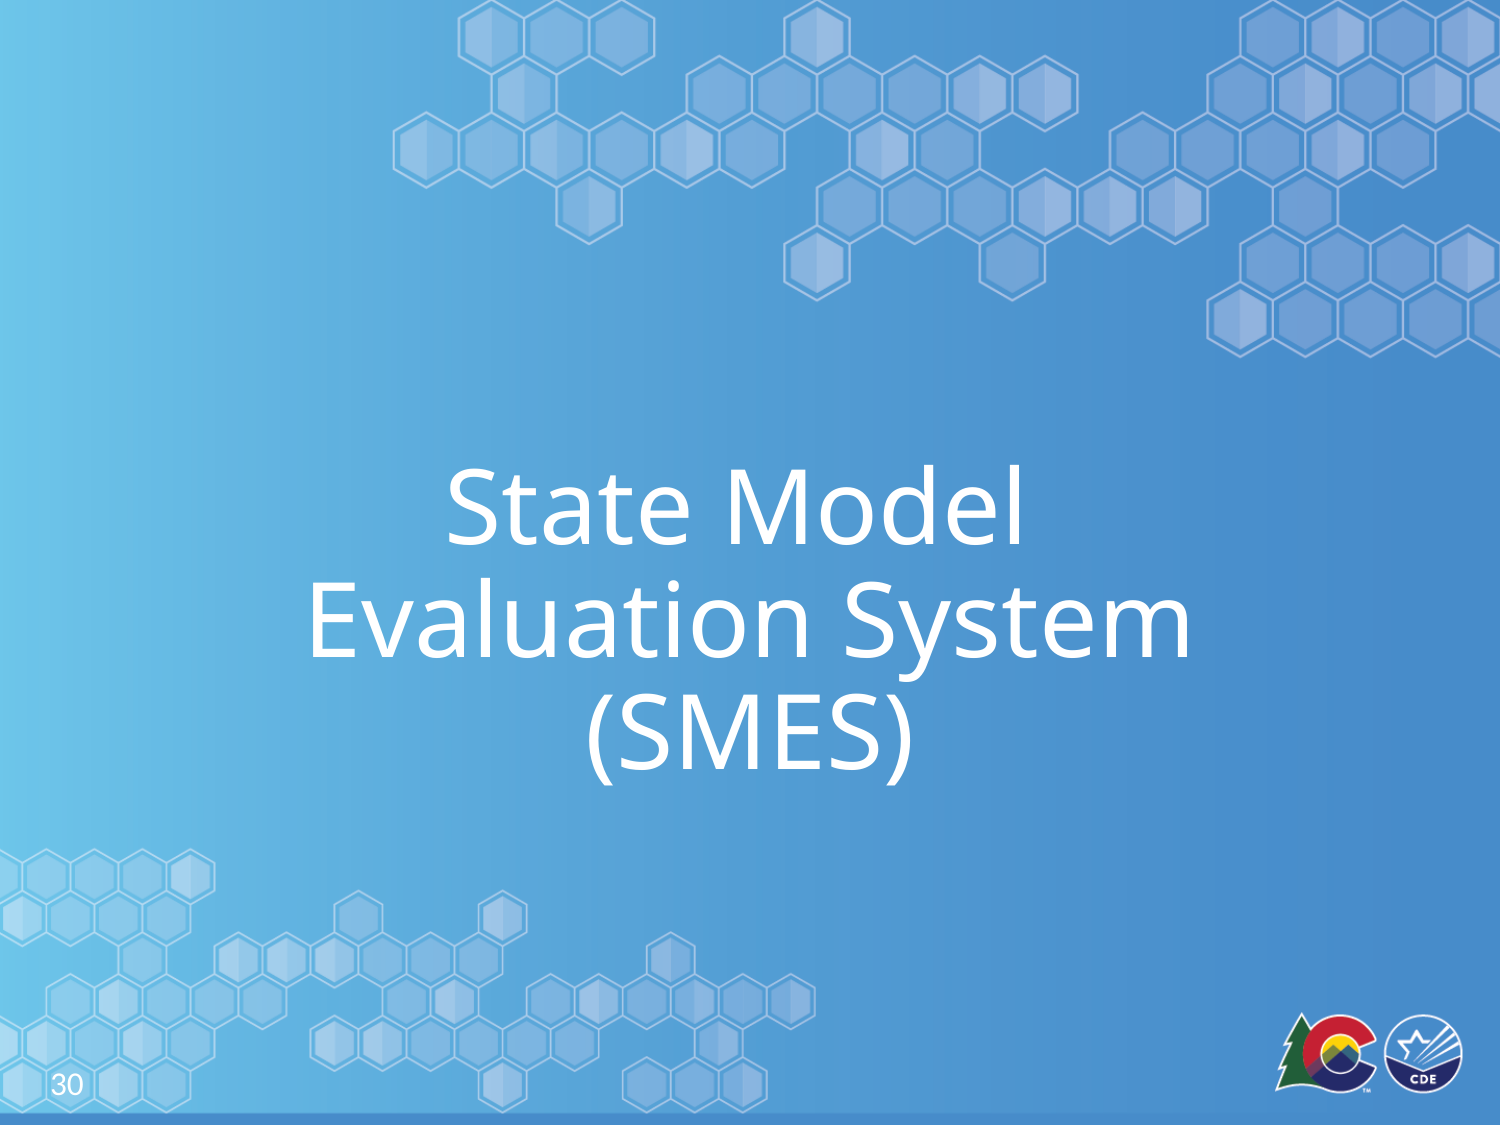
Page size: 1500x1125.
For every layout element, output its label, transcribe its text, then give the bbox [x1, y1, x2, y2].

slide_number 30 [35, 1054, 373, 1115]
picture [0, 0, 1500, 1125]
title State Model Evaluation System (SMES) [112, 447, 1388, 773]
